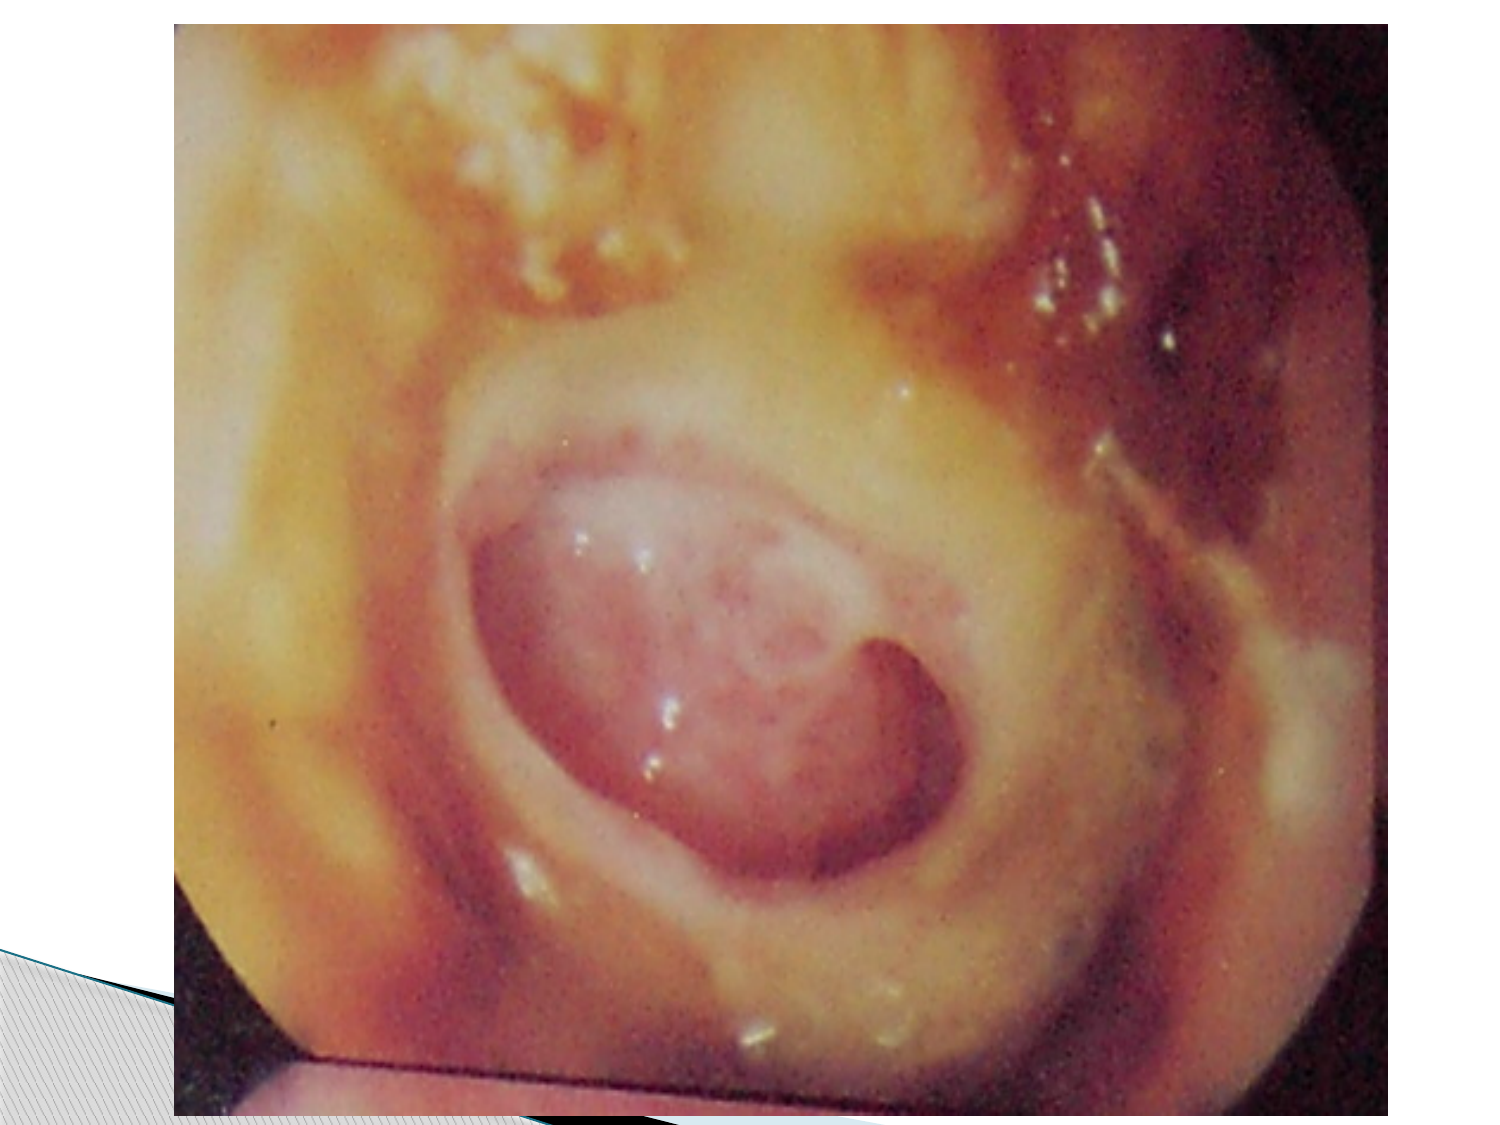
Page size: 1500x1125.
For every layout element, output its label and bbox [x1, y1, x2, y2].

picture [174, 24, 1388, 1116]
